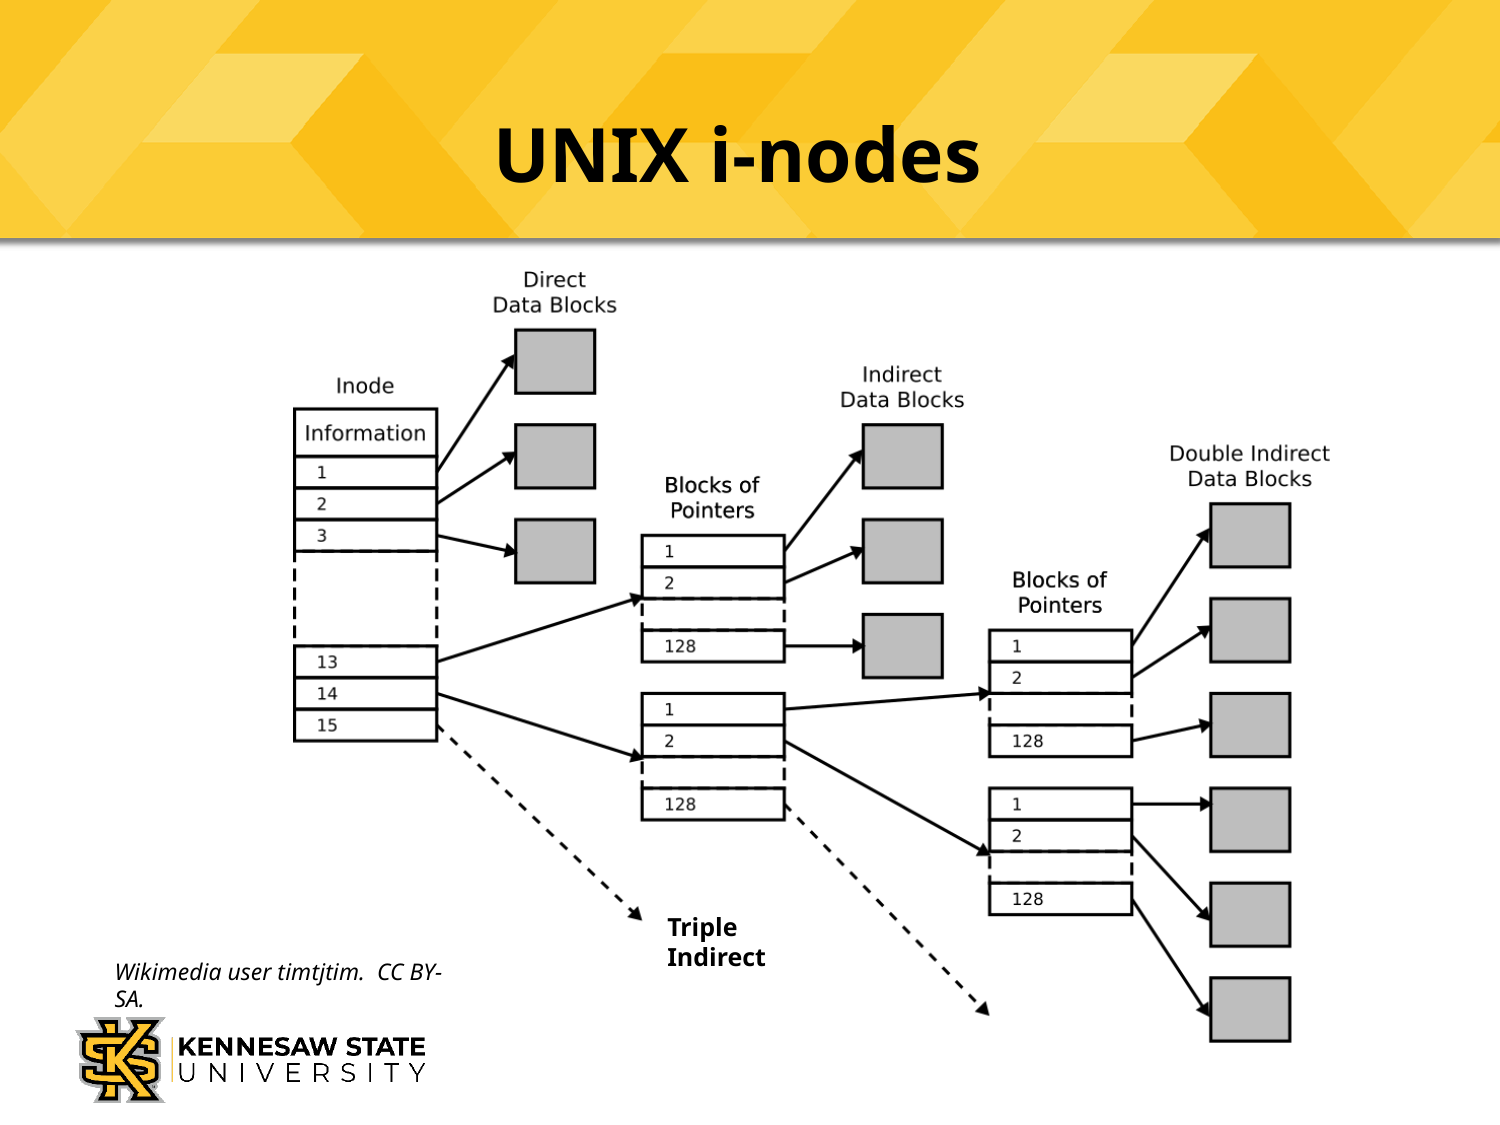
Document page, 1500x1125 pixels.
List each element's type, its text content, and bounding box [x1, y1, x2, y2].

picture [0, 0, 1500, 251]
picture [75, 271, 1332, 1103]
title UNIX i-nodes [99, 99, 1375, 206]
text_box Wikimedia user timtjtim. CC BY-SA. [99, 949, 288, 1020]
